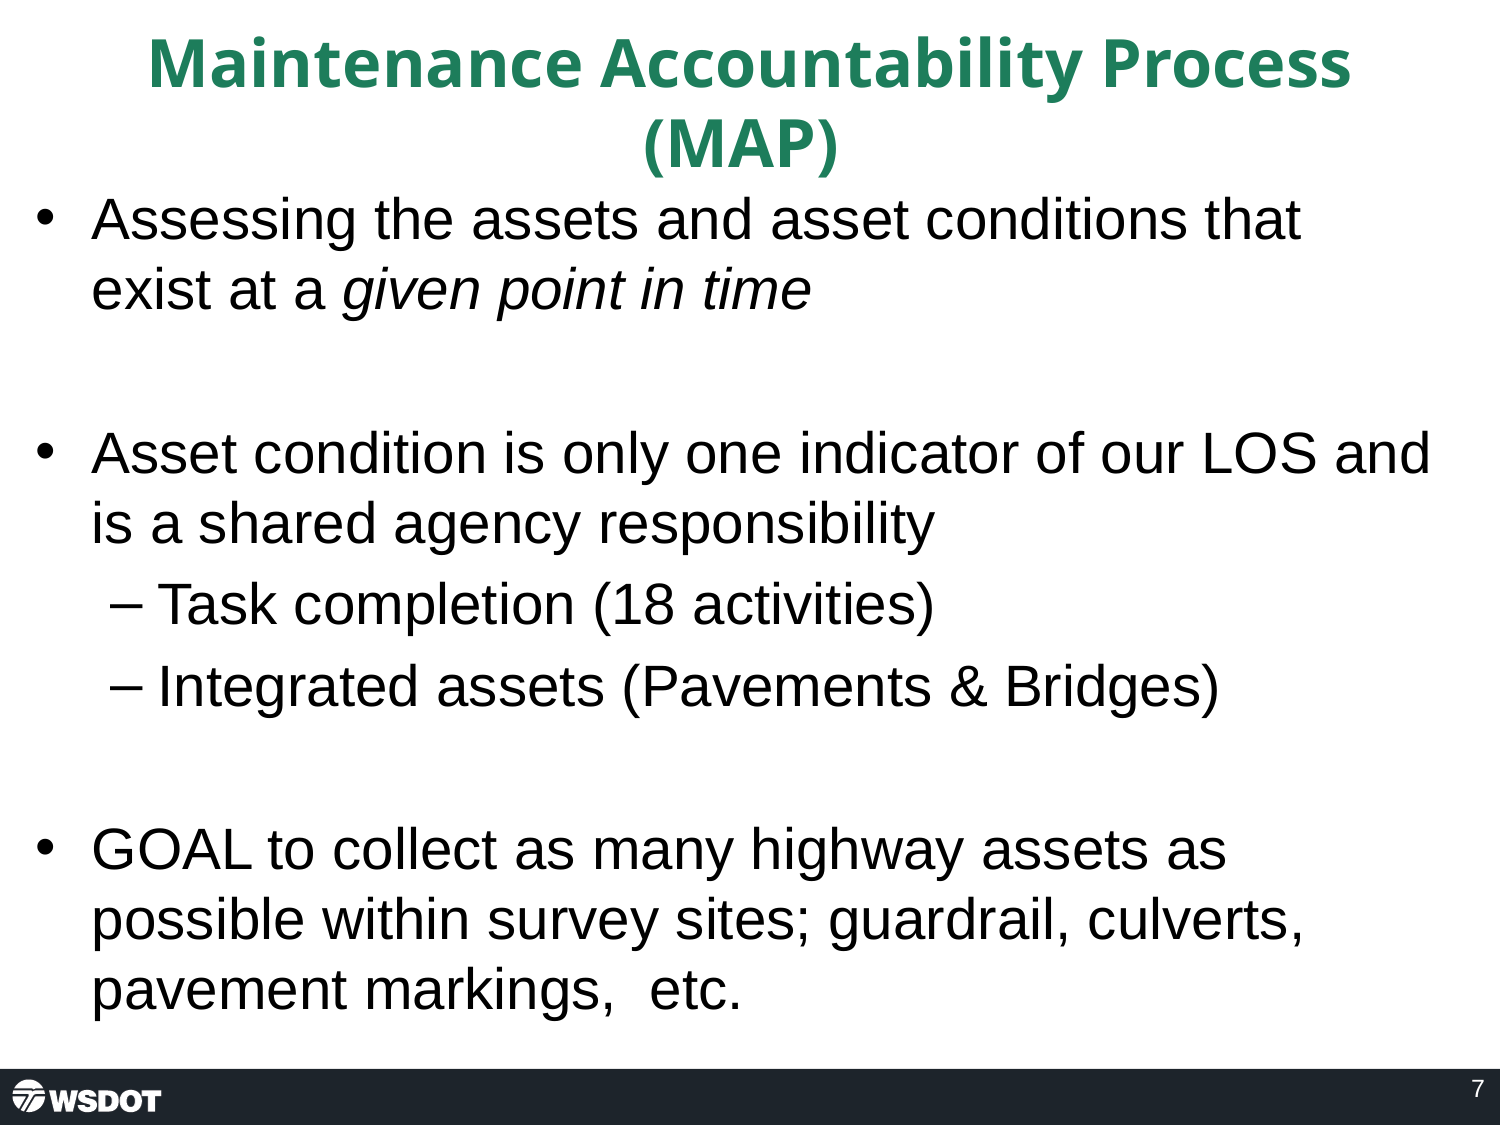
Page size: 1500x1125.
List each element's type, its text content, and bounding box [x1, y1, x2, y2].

list Assessing the assets and asset conditions that exist at a given point in time Asset condition is only one indicator of our LOS and is a shared agency responsibility Task completion (18 activities) Integrated assets (Pavements & Bridges) GOAL to collect as many highway assets as possible within survey sites; guardrail, culverts, pavement markings, etc. [20, 174, 1453, 1066]
title Maintenance Accountability Process (MAP) [75, 13, 1425, 174]
slide_number 7 [1149, 1065, 1500, 1125]
picture [0, 0, 1500, 1125]
